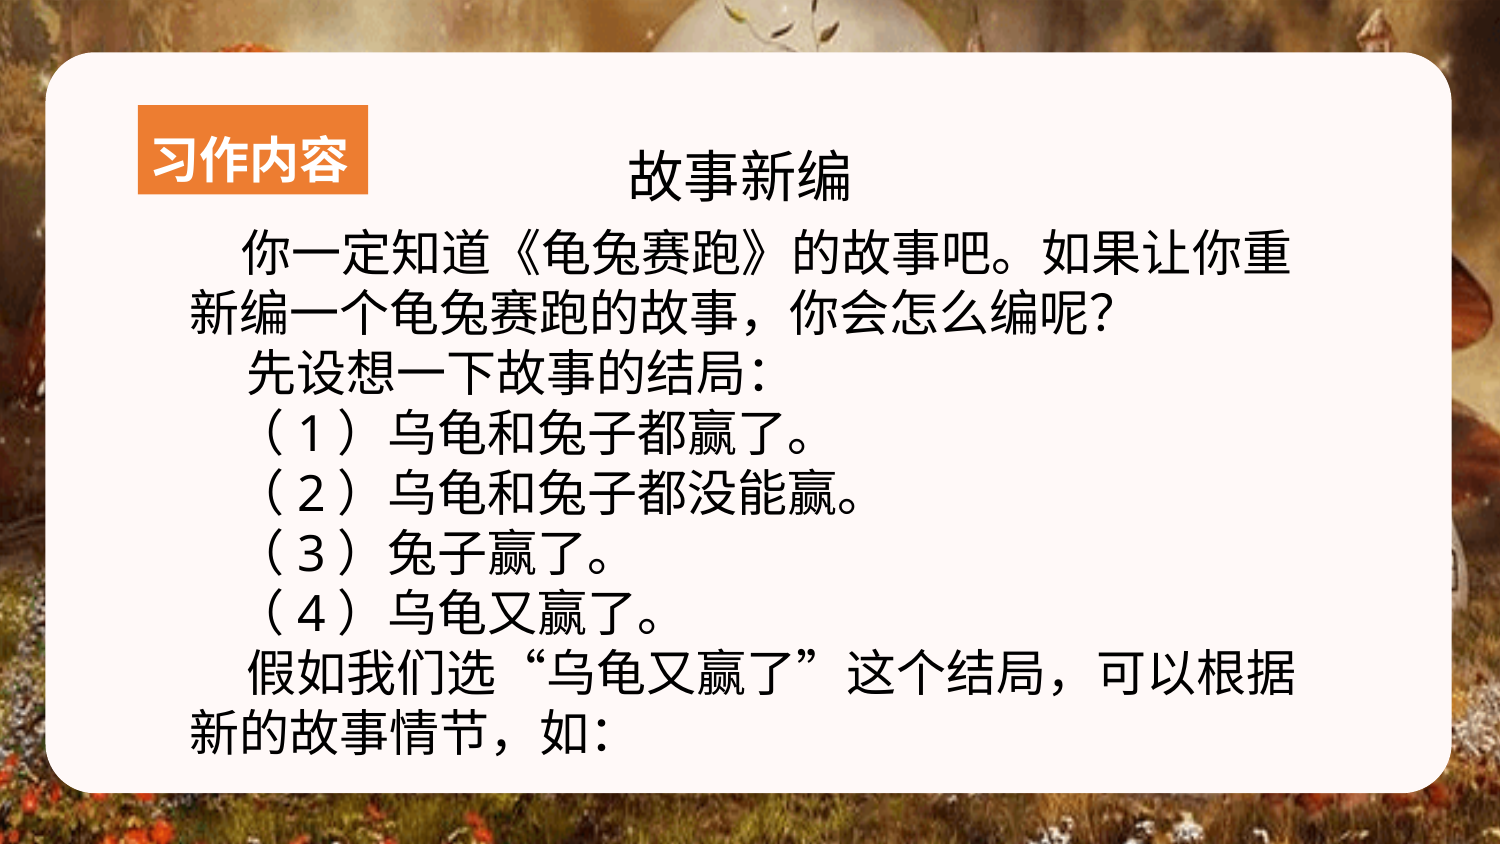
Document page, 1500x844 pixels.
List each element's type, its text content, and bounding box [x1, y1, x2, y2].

text_box 你一定知道《龟兔赛跑》的故事吧。如果让你重新编一个龟兔赛跑的故事，你会怎么编呢？ 先设想一下故事的结局： （1）乌龟和兔子都赢了。 （2）乌龟和兔子都没能赢。 （3）兔子赢了。 （4）乌龟又赢了。 假如我们选“乌龟又赢了”这个结局，可以根据新的故事情节，如： [177, 215, 1320, 767]
text_box 习作内容 [137, 105, 369, 195]
text_box 故事新编 [616, 135, 900, 215]
picture [0, 0, 1500, 844]
